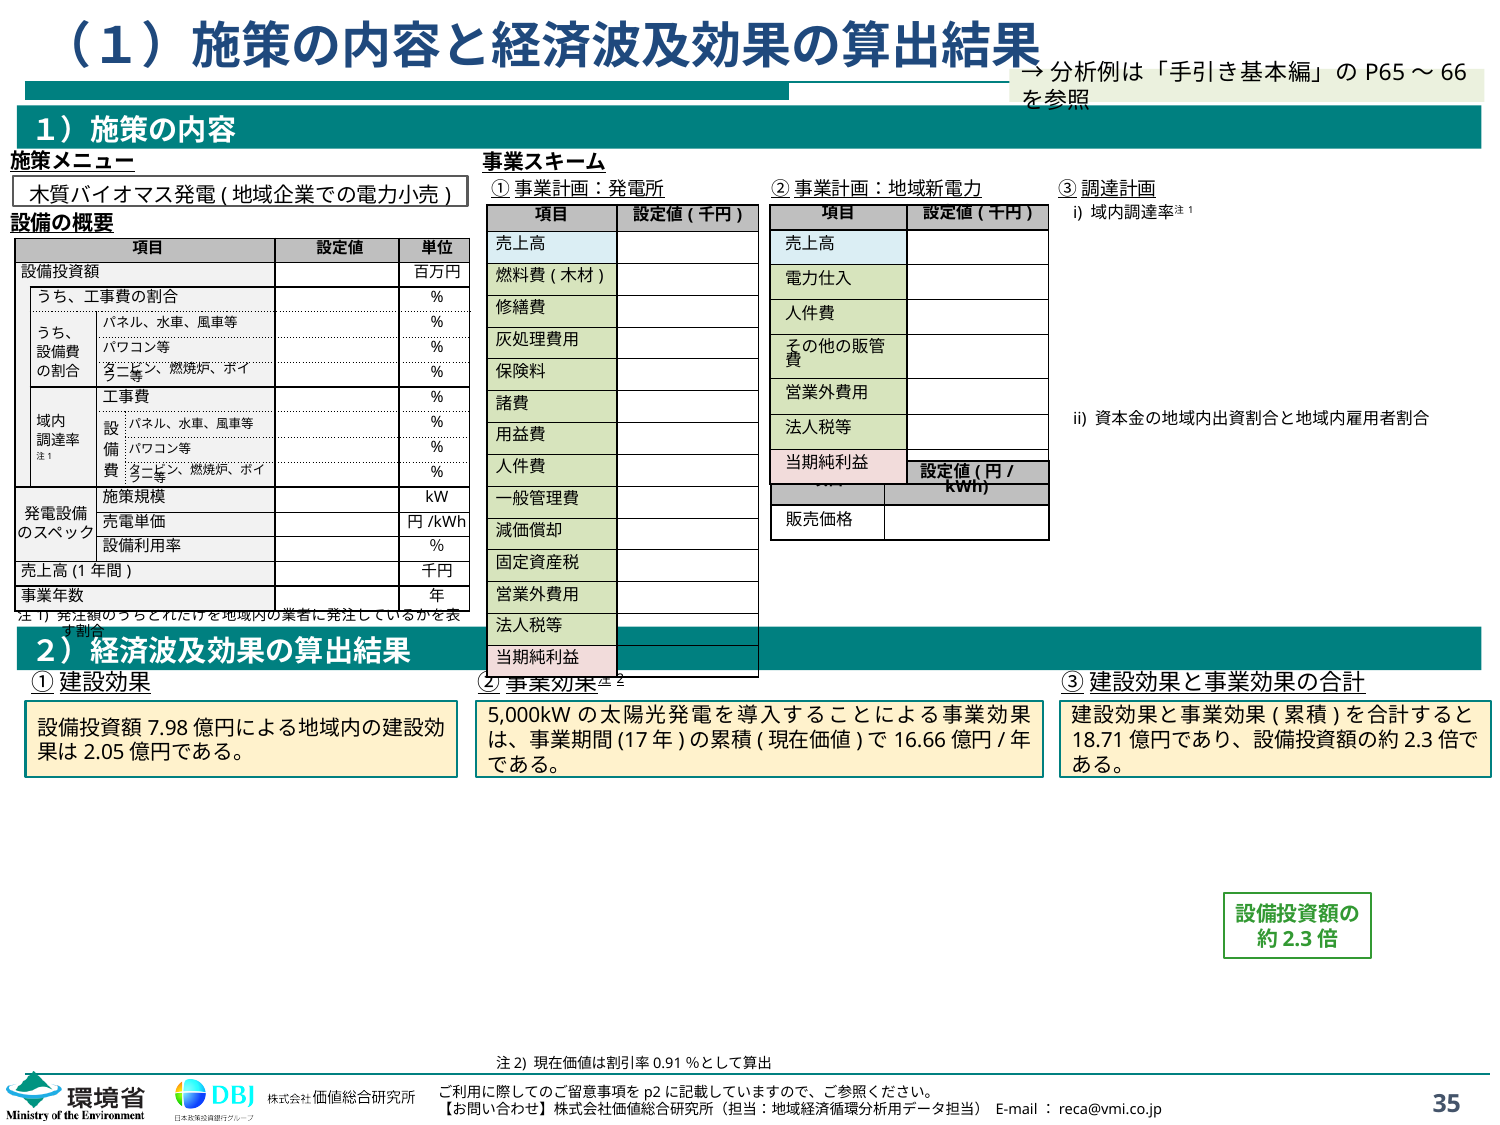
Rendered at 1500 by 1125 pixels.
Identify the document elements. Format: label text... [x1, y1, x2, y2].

table_cell [276, 437, 398, 462]
table_cell 人件費 [771, 300, 906, 334]
table_cell [618, 646, 758, 676]
table_cell 設備費 [97, 412, 125, 486]
text_box ii) 資本金の地域内出資割合と地域内雇用者割合 [1073, 408, 1465, 429]
text_box 設備の概要 [10, 209, 188, 235]
text_box 事業スキーム [482, 149, 631, 175]
text_box 木質バイオマス発電(地域企業での電力小売) [12, 176, 468, 206]
text_box 設備投資額の約2.3倍 [1223, 892, 1372, 958]
table_cell [618, 328, 758, 358]
picture [171, 1075, 419, 1125]
table_cell 設備投資額 [16, 263, 274, 287]
table_cell 発電設備 のスペック [16, 488, 96, 561]
table_cell [276, 587, 398, 610]
table_header 設定値(円/kWh) [885, 485, 1048, 504]
picture [2, 1071, 148, 1125]
text_box 設備投資額7.98億円による地域内の建設効果は2.05億円である。 [25, 700, 457, 778]
text_box 5,000kWの太陽光発電を導入することによる事業効果は、事業期間(17年)の累積(現在価値)で16.66億円/年である。 [475, 700, 1043, 778]
table_cell [276, 513, 398, 536]
table_cell 売上高 [488, 232, 616, 263]
table_cell [276, 288, 398, 312]
table_cell タービン、燃焼炉、ボイラー等 [97, 362, 274, 386]
table_cell 売電単価 [97, 513, 274, 536]
table_cell [618, 296, 758, 327]
table_cell [16, 287, 30, 486]
table_cell 営業外費用 [771, 379, 906, 414]
table_cell 灰処理費用 [488, 328, 616, 358]
table_cell 千円 [400, 562, 469, 585]
table_cell 法人税等 [771, 415, 906, 449]
table_cell [618, 264, 758, 295]
table_cell [276, 562, 398, 585]
table_cell 電力仕入 [771, 265, 906, 299]
table_cell [618, 550, 758, 581]
table_cell [908, 300, 1048, 334]
text_box ②事業計画：地域新電力 [771, 176, 1037, 199]
table_cell その他の販管費 [771, 335, 906, 378]
table_cell うち、工事費の割合 [31, 288, 274, 312]
table_cell 固定資産税 [488, 550, 616, 581]
table_cell % [400, 312, 469, 337]
table_cell [618, 614, 758, 645]
table_cell [276, 412, 398, 437]
table_cell 売上高 [771, 231, 906, 264]
slide_number 35 [1393, 1079, 1500, 1122]
table_header 項目 [16, 239, 274, 262]
table_cell 売上高(1年間) [16, 562, 274, 585]
table_header 項目 [771, 206, 906, 229]
text_box ③建設効果と事業効果の合計 [1046, 671, 1437, 703]
table_cell 販売価格 [772, 506, 884, 539]
table_cell [618, 423, 758, 454]
table_cell % [400, 337, 469, 362]
table_cell % [400, 412, 469, 437]
table_cell タービン、燃焼炉、ボイラー等 [125, 462, 274, 486]
table_cell [618, 455, 758, 486]
table_cell 当期純利益 [771, 450, 906, 483]
table_cell 当期純利益 [488, 646, 616, 676]
table_cell 燃料費(木材) [488, 264, 616, 295]
text_box ①事業計画：発電所 [491, 176, 728, 199]
table_cell [276, 488, 398, 512]
table_cell [618, 487, 758, 518]
table_cell % [400, 462, 469, 486]
table_cell 一般管理費 [488, 487, 616, 518]
table_cell 人件費 [488, 455, 616, 486]
table_cell % [400, 437, 469, 462]
table_cell パネル、水車、風車等 [97, 312, 274, 337]
table_cell 百万円 [400, 263, 469, 286]
table_cell 諸費 [488, 391, 616, 422]
table_cell 施策規模 [97, 488, 274, 512]
table_cell 円/kWh [400, 513, 469, 536]
text_box ①建設効果 [16, 671, 407, 703]
table_cell [276, 312, 398, 337]
table_cell 用益費 [488, 423, 616, 454]
text_box ２）経済波及効果の算出結果 [759, 626, 1482, 671]
table_header 項目 [772, 485, 884, 504]
table_cell [618, 391, 758, 422]
table_cell [908, 335, 1048, 378]
table_cell % [400, 288, 469, 312]
text_box →分析例は「手引き基本編」のP65～66を参照 [1009, 68, 1485, 102]
table_cell [618, 582, 758, 613]
table_cell [618, 519, 758, 549]
table_cell [618, 232, 758, 263]
text_box 注1) 発注額のうちどれだけを地域内の業者に発注しているかを表す割合 [17, 612, 461, 640]
table_cell ％ [400, 537, 469, 561]
table_header 設定値 [276, 239, 398, 262]
table_cell 設備利用率 [97, 537, 274, 561]
title （１）施策の内容と経済波及効果の算出結果 [25, 0, 1355, 82]
table_cell [908, 265, 1048, 299]
table_cell 法人税等 [488, 614, 616, 645]
table_cell 減価償却 [488, 519, 616, 549]
table_cell 域内 調達率 注1 [31, 388, 96, 486]
table_header 単位 [400, 239, 469, 262]
table_cell [276, 263, 398, 286]
table_cell 工事費 [97, 388, 274, 412]
text_box 注2) 現在価値は割引率0.91％として算出 [496, 1055, 1028, 1072]
table_header 設定値(千円) [618, 206, 758, 231]
table_cell [276, 388, 398, 412]
table_cell % [400, 362, 469, 386]
table_cell [276, 462, 398, 486]
table_cell [276, 362, 398, 386]
table_header 項目 [488, 206, 616, 231]
text_box i) 域内調達率注1 [1073, 202, 1221, 223]
table_cell 保険料 [488, 359, 616, 390]
table_cell 年 [400, 587, 469, 610]
text_box ２）経済波及効果の算出結果 [16, 626, 486, 671]
table_cell [276, 337, 398, 362]
table_cell [908, 415, 1048, 449]
text_box ③調達計画 [1058, 176, 1236, 199]
table_cell 修繕費 [488, 296, 616, 327]
table_header 設定値(千円) [908, 206, 1048, 229]
table_cell うち、 設備費 の割合 [31, 312, 96, 386]
table_cell 営業外費用 [488, 582, 616, 613]
text_box 建設効果と事業効果(累積)を合計すると18.71億円であり、設備投資額の約2.3倍である。 [1060, 700, 1492, 778]
table_cell [618, 359, 758, 390]
table_cell kW [400, 488, 469, 512]
text_box 施策メニュー [10, 148, 158, 174]
text_box １）施策の内容 [16, 105, 1482, 149]
table_cell [908, 379, 1048, 414]
table_cell [908, 231, 1048, 264]
table_cell [885, 506, 1048, 539]
table_cell [908, 450, 1048, 483]
table_cell 事業年数 [16, 587, 274, 610]
table_cell パワコン等 [125, 437, 274, 462]
table_cell [276, 537, 398, 561]
text_box ②事業効果注2 [462, 671, 853, 703]
table_cell % [400, 388, 469, 412]
table_cell パワコン等 [97, 337, 274, 362]
table_cell パネル、水車、風車等 [125, 412, 274, 437]
